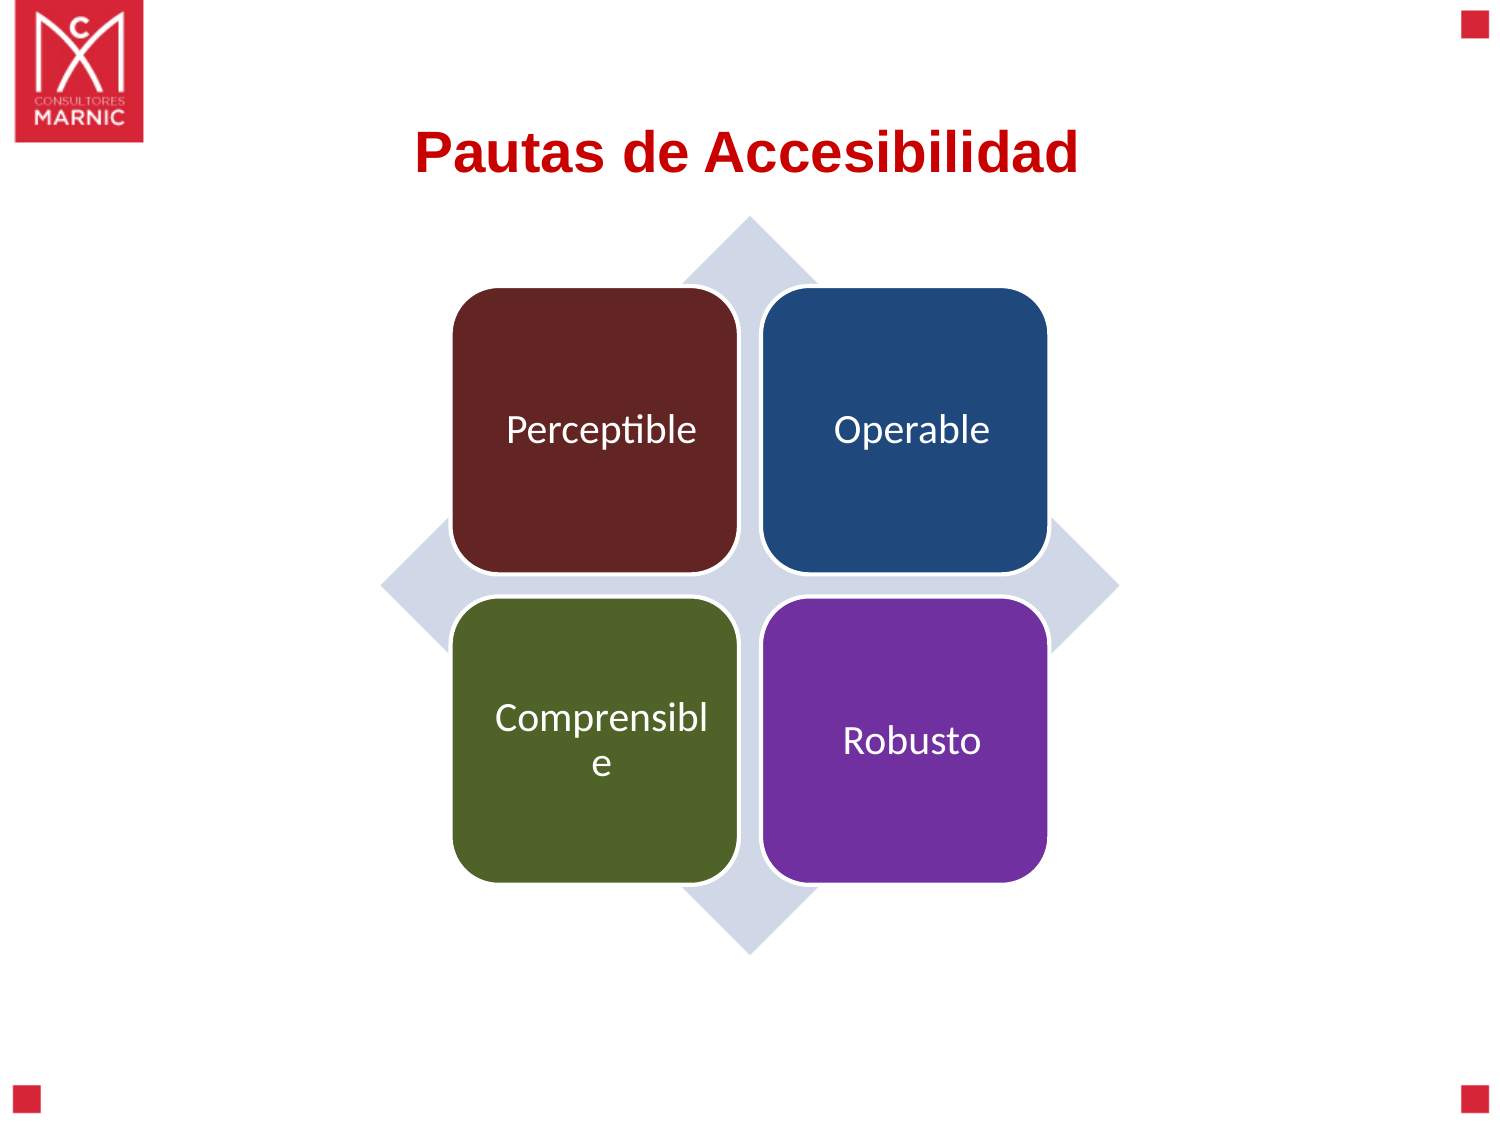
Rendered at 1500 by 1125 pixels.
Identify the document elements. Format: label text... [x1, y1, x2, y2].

text_box Pautas de Accesibilidad [185, 107, 1311, 192]
picture [0, 0, 1500, 1125]
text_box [211, 215, 1289, 956]
